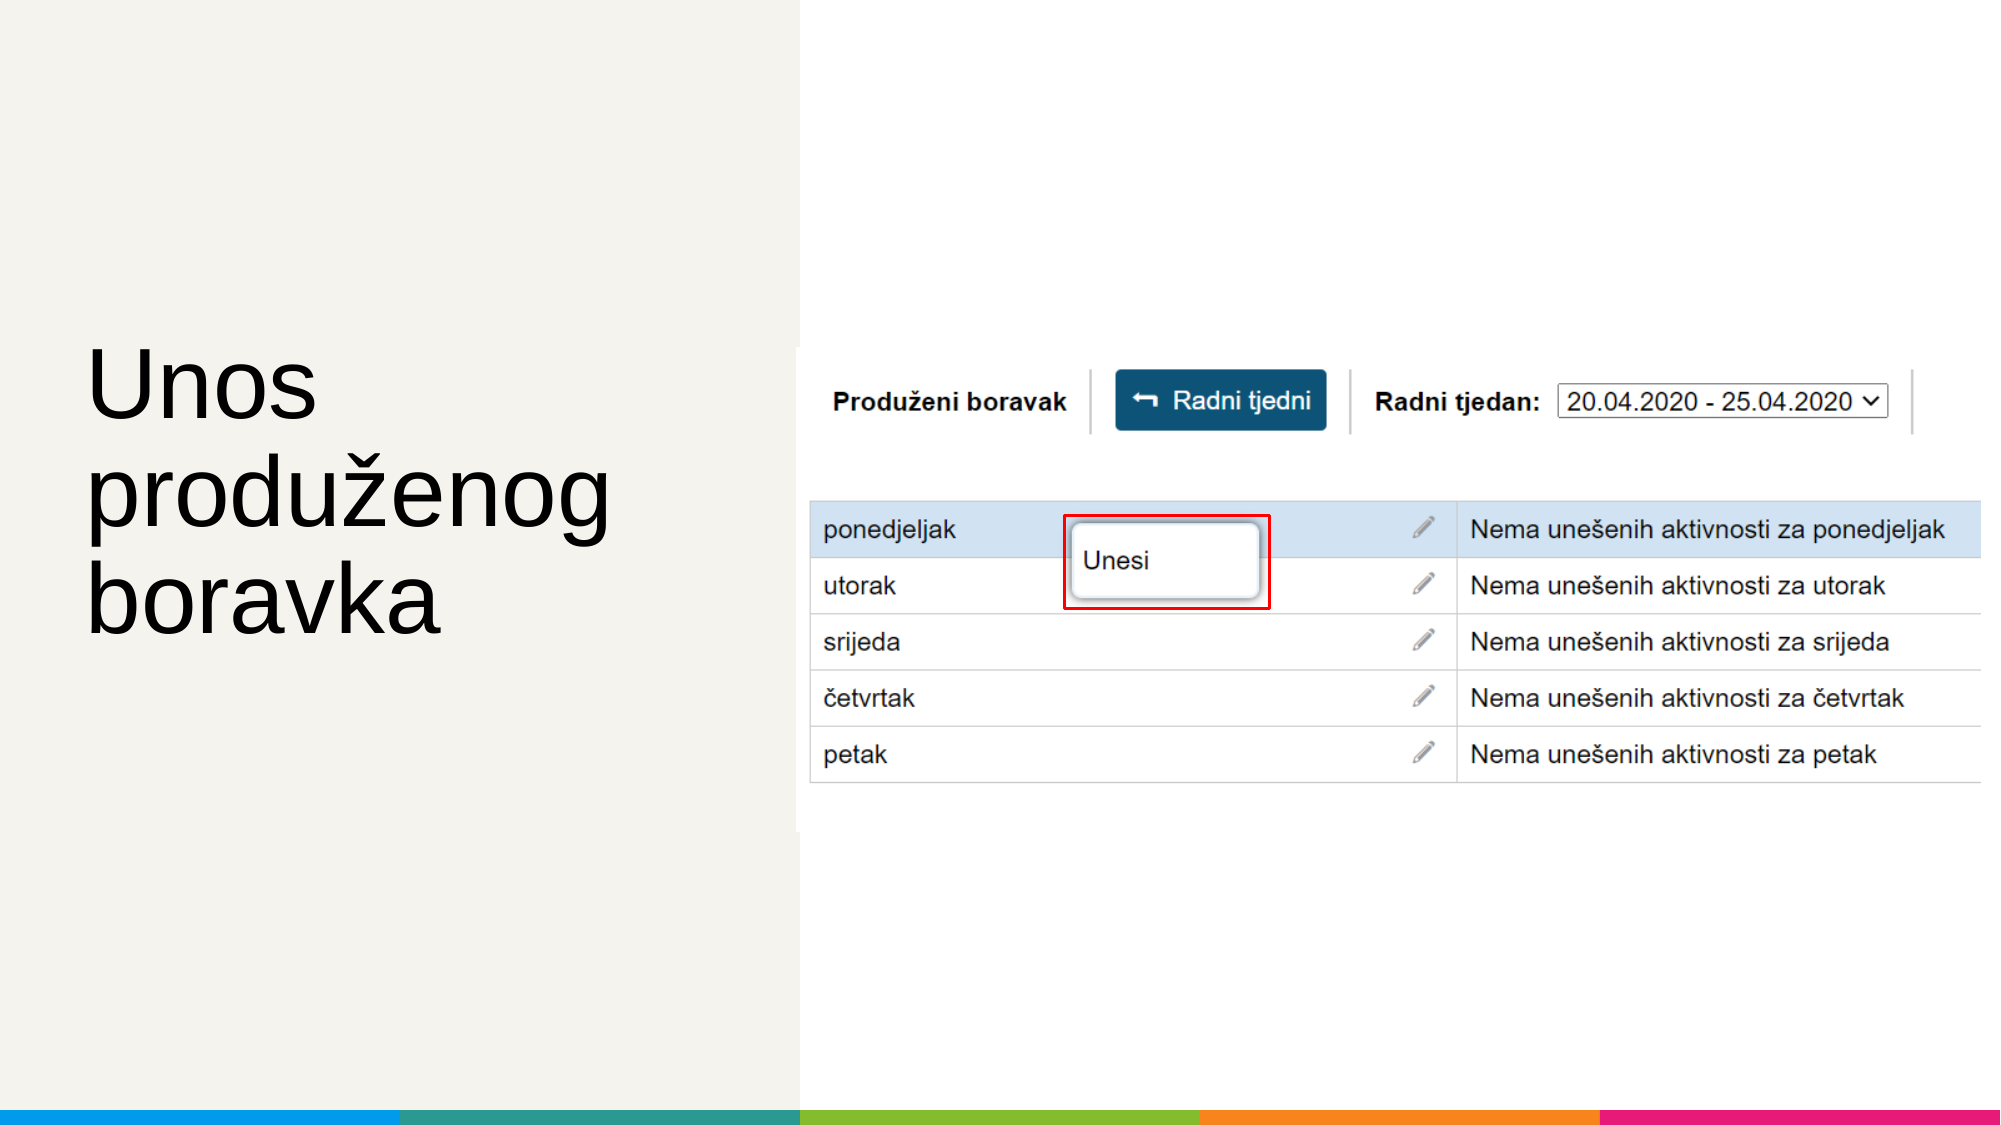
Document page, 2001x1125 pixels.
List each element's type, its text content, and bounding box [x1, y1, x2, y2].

title Unos produženog boravka [70, 400, 758, 664]
picture [796, 347, 1982, 833]
